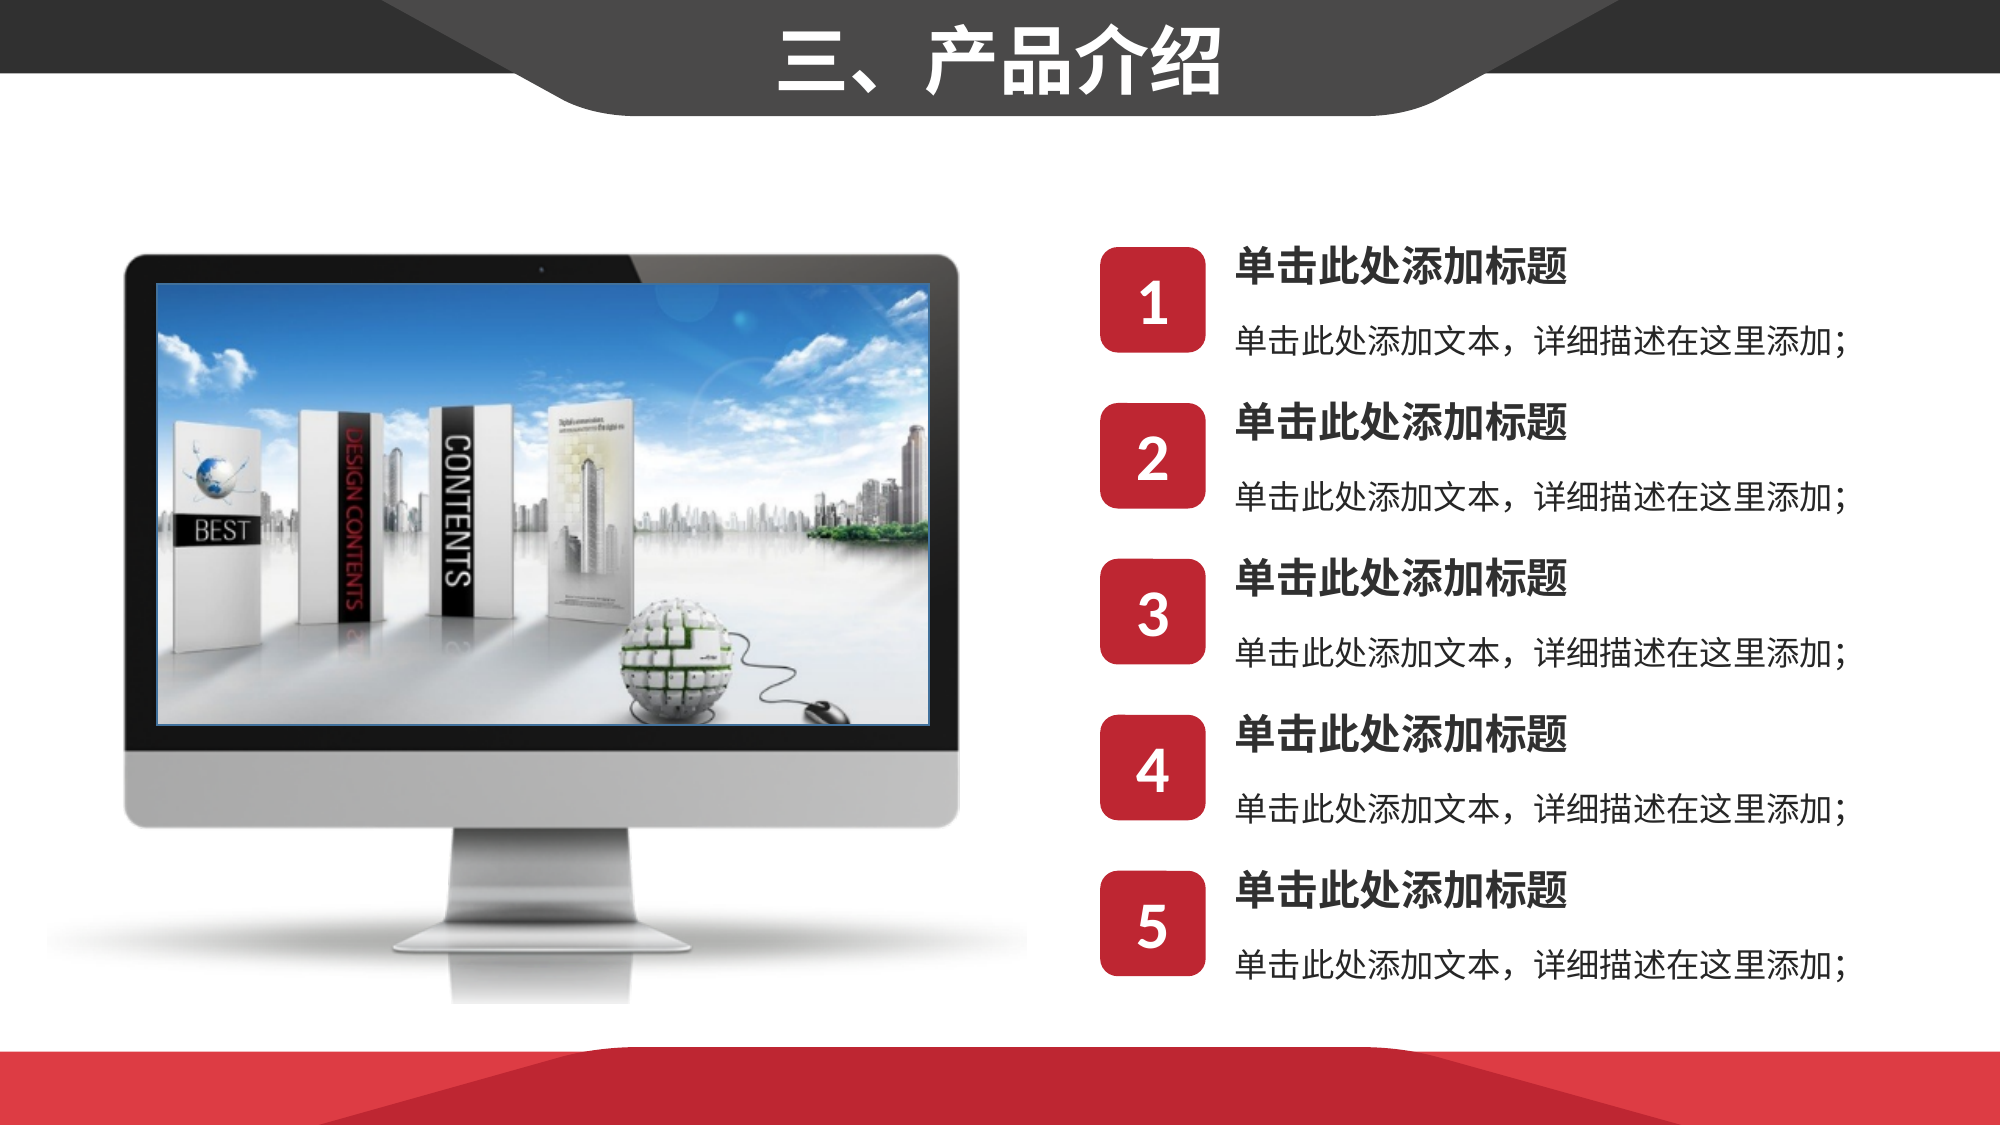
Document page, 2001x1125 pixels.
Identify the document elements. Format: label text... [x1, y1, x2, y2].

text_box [0, 1047, 2000, 1125]
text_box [1100, 856, 1877, 992]
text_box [1100, 544, 1877, 681]
picture [47, 239, 1027, 1004]
text_box 三、产品介绍 [760, 5, 1240, 111]
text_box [1100, 232, 1877, 369]
text_box [381, 0, 1619, 117]
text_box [1100, 388, 1877, 525]
text_box [0, 0, 514, 74]
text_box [1100, 700, 1877, 836]
text_box [1487, 0, 2000, 74]
